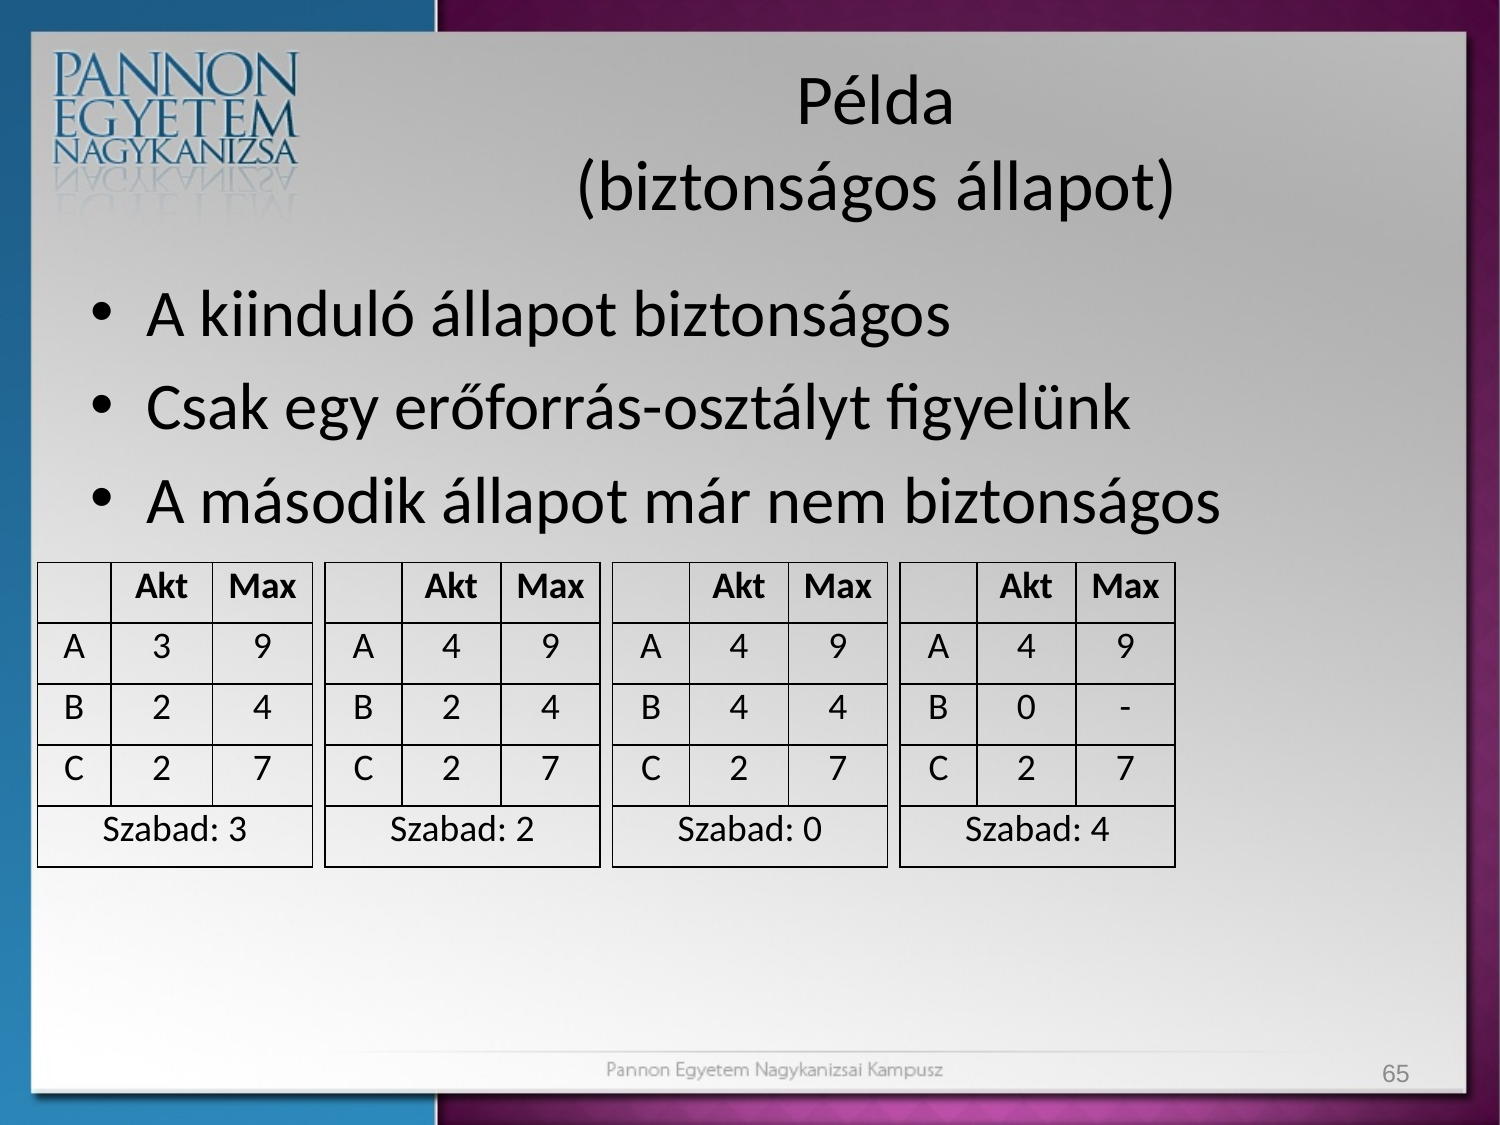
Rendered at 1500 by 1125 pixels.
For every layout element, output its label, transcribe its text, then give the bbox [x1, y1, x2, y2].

table_cell A [326, 624, 401, 683]
list A kiinduló állapot biztonságos Csak egy erőforrás-osztályt figyelünk A második állapot már nem biztonságos [75, 262, 1425, 1038]
table_cell 4 [213, 685, 312, 744]
table_cell 2 [112, 685, 212, 744]
title Példa (biztonságos állapot) [328, 45, 1425, 233]
table_cell 4 [690, 624, 788, 683]
table_header Akt [690, 563, 788, 622]
table_cell Szabad: 3 [38, 807, 312, 866]
table_header [901, 563, 976, 622]
table_cell Szabad: 0 [613, 807, 887, 866]
table_cell 2 [690, 746, 788, 805]
table_header Max [213, 563, 312, 622]
table_header Max [1077, 563, 1174, 622]
table_header Max [789, 563, 887, 622]
table_cell 4 [502, 685, 599, 744]
table_header [613, 563, 689, 622]
table_cell Szabad: 2 [326, 807, 599, 866]
table_cell 9 [502, 624, 599, 683]
table_cell 4 [690, 685, 788, 744]
table_header Akt [403, 563, 500, 622]
table_cell 7 [213, 746, 312, 805]
table_cell A [38, 624, 110, 683]
table_cell 2 [403, 685, 500, 744]
picture [0, 0, 1500, 1125]
table_cell B [901, 685, 976, 744]
table_header Akt [978, 563, 1075, 622]
table_cell B [613, 685, 689, 744]
table_header Max [502, 563, 599, 622]
table_cell 9 [789, 624, 887, 683]
table_cell C [326, 746, 401, 805]
table_cell C [38, 746, 110, 805]
table_cell 0 [978, 685, 1075, 744]
table_cell A [613, 624, 689, 683]
slide_number 65 [1074, 1042, 1425, 1103]
table_cell 3 [112, 624, 212, 683]
table_cell 9 [213, 624, 312, 683]
table_cell - [1077, 685, 1174, 744]
table_cell B [38, 685, 110, 744]
table_cell 4 [403, 624, 500, 683]
table_cell 2 [112, 746, 212, 805]
table_cell C [613, 746, 689, 805]
table_header [38, 563, 110, 622]
table_header [326, 563, 401, 622]
table_cell C [901, 746, 976, 805]
table_cell 2 [403, 746, 500, 805]
table_cell 2 [978, 746, 1075, 805]
table_cell 4 [789, 685, 887, 744]
table_cell Szabad: 4 [901, 807, 1174, 866]
table_cell 7 [789, 746, 887, 805]
table_cell 7 [1077, 746, 1174, 805]
table_cell 7 [502, 746, 599, 805]
table_header Akt [112, 563, 212, 622]
table_cell 4 [978, 624, 1075, 683]
table_cell 9 [1077, 624, 1174, 683]
table_cell A [901, 624, 976, 683]
table_cell B [326, 685, 401, 744]
